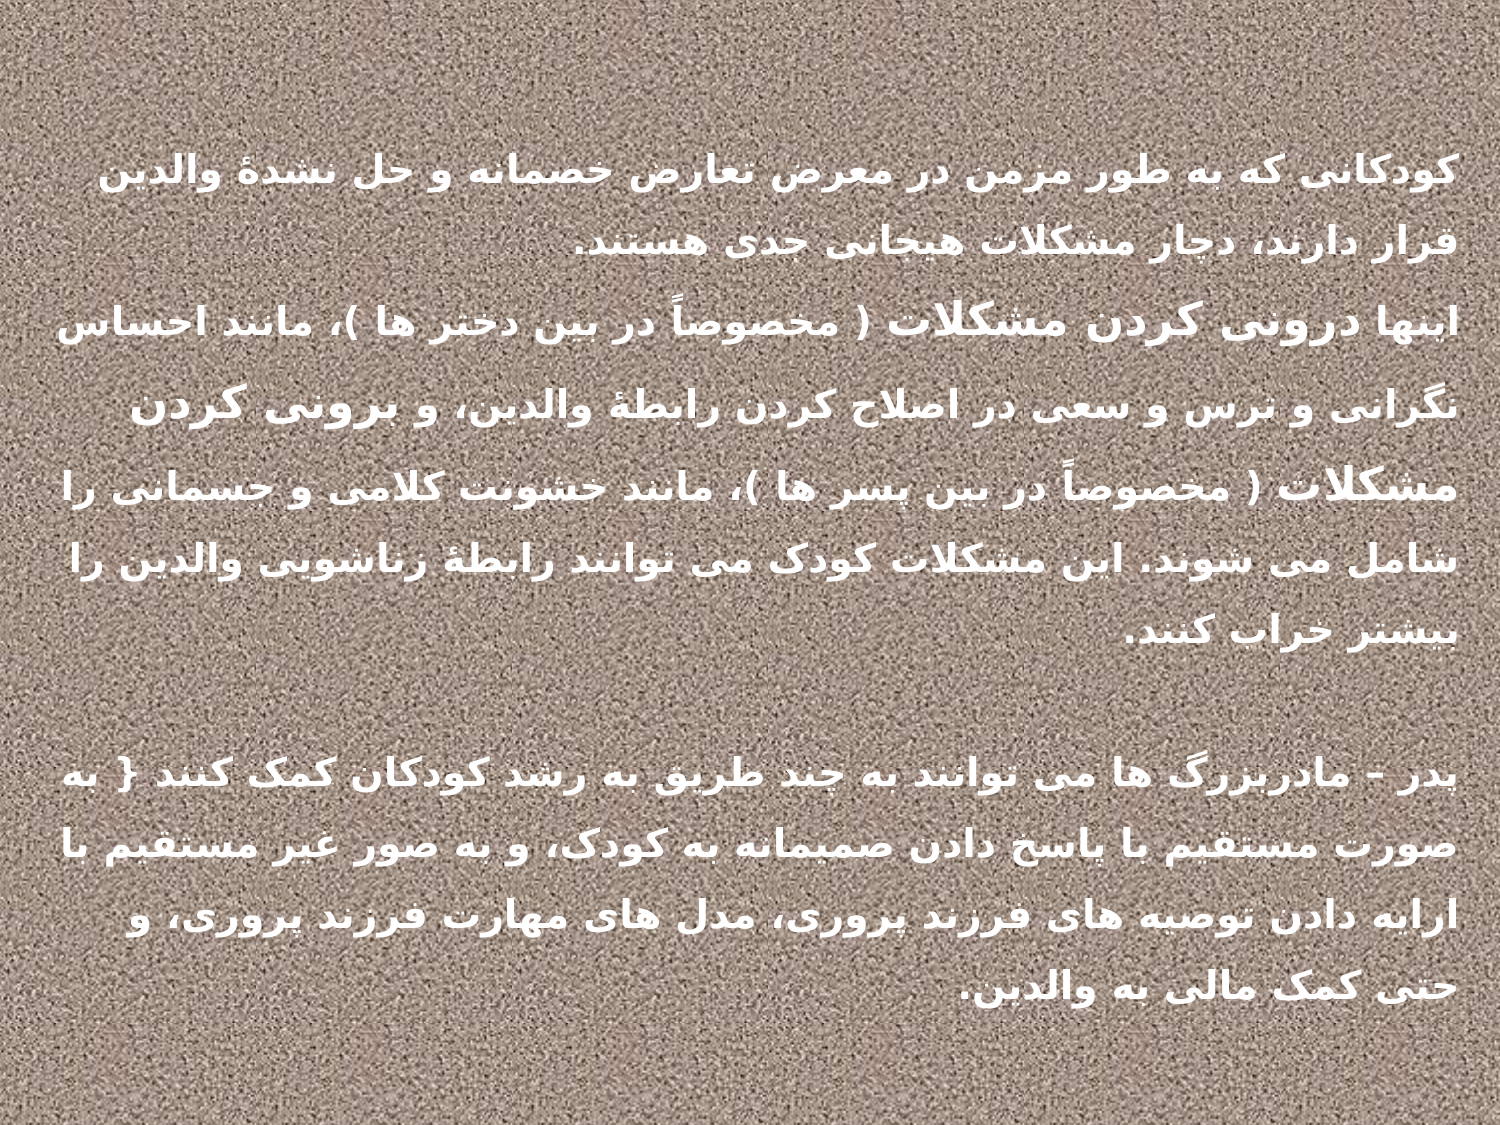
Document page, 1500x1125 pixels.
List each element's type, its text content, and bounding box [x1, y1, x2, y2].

list کودکانی که به طور مزمن در معرض تعارض خصمانه و حل نشدۀ والدین قرار دارند، دچار مشکلات هیجانی جدی هستند. اینها درونی کردن مشکلات ( مخصوصاً در بین دختر ها )، مانند احساس نگرانی و ترس و سعی در اصلاح کردن رابطۀ والدین، و برونی کردن مشکلات ( مخصوصاً در بین پسر ها )، مانند خشونت کلامی و جسمانی را شامل می شوند. این مشکلات کودک می توانند رابطۀ زناشویی والدین را بیشتر خراب کنند. پدر – مادربزرگ ها می توانند به چند طریق به رشد کودکان کمک کنند { به صورت مستقیم با پاسخ دادن صمیمانه به کودک، و به صور غیر مستقیم با ارایه دادن توصیه های فرزند پروری، مدل های مهارت فرزند پروری، و حتی کمک مالی به والدین. [24, 112, 1475, 1025]
picture [0, 0, 1500, 1125]
slide_number 37 [1417, 1068, 1494, 1114]
footer www.modirkade.ir [212, 1050, 904, 1095]
